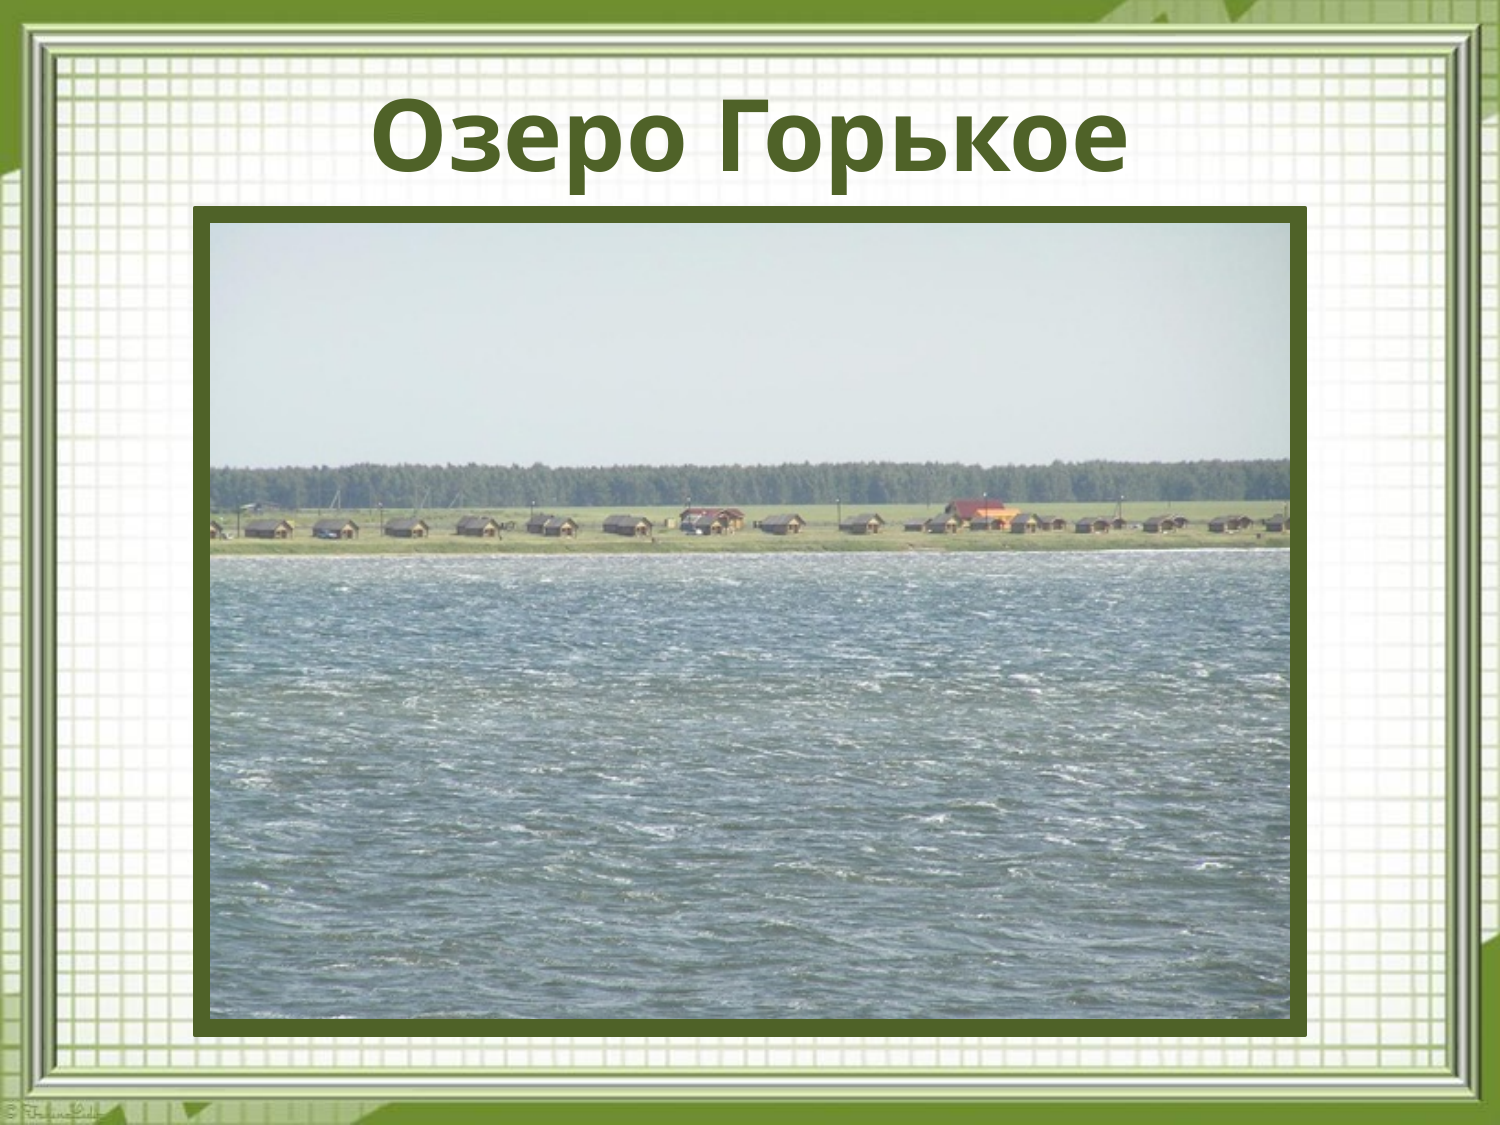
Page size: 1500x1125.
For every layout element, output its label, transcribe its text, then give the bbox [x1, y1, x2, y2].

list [194, 219, 1294, 1024]
picture [0, 0, 1500, 1125]
title Озеро Горькое [75, 78, 1425, 185]
text_box [193, 206, 1307, 1037]
